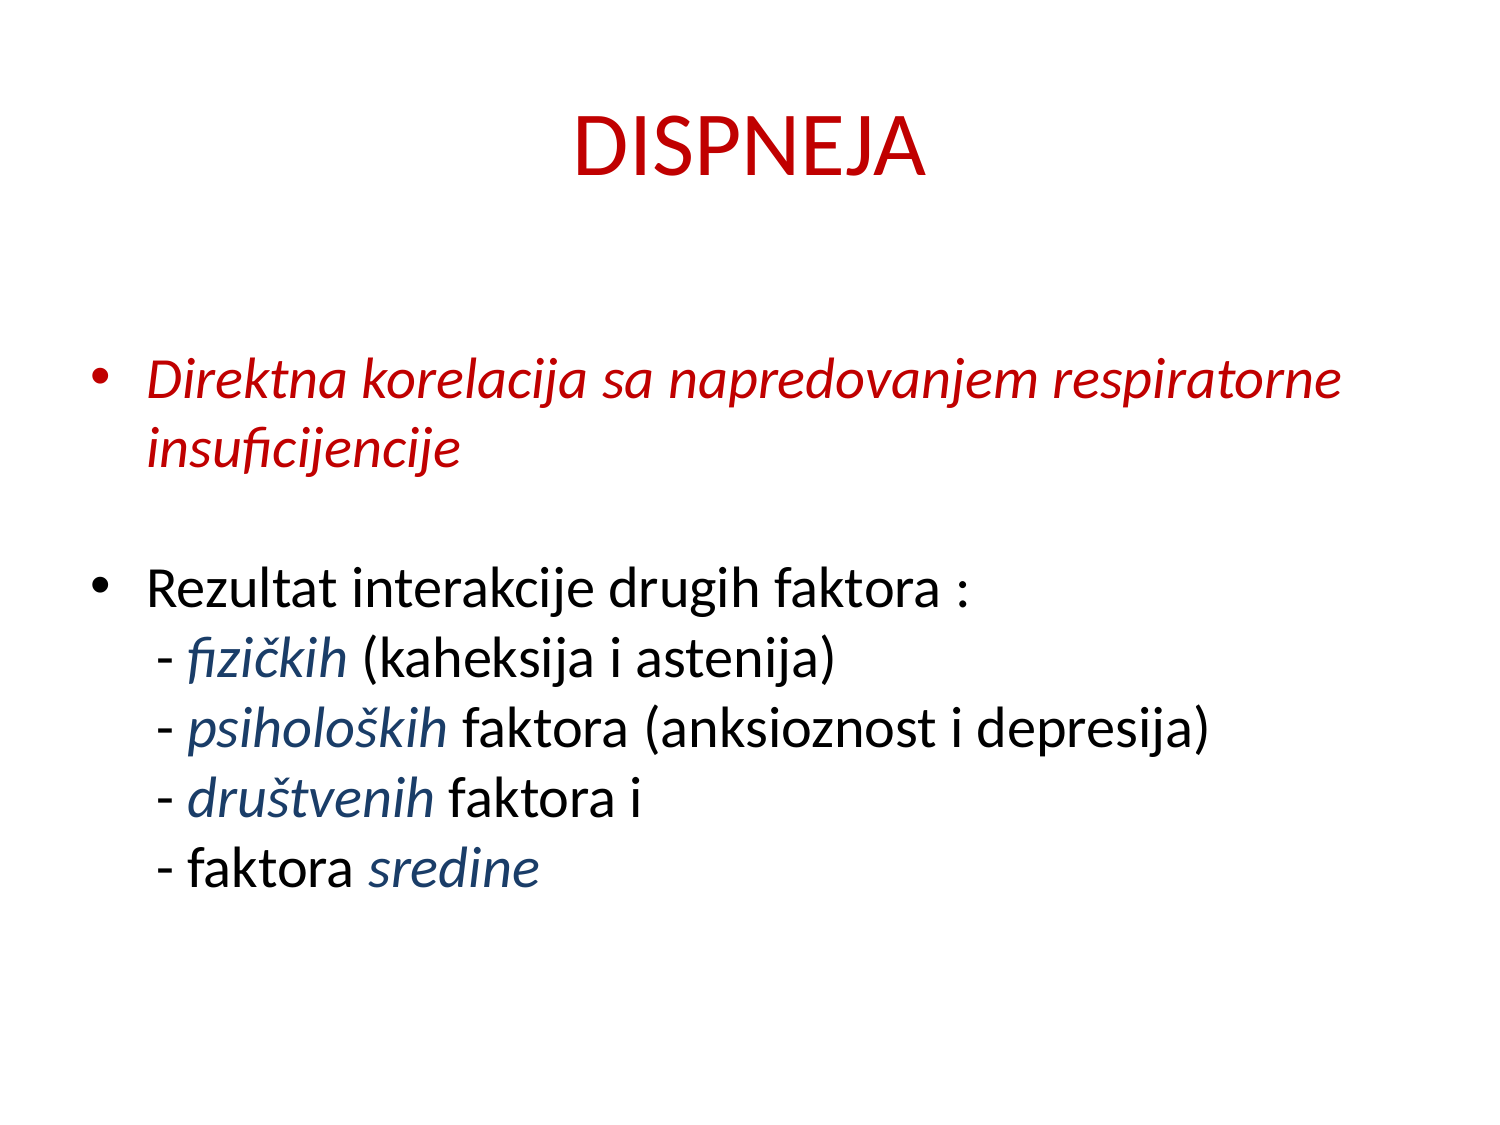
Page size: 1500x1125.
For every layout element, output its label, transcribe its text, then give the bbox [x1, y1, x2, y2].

list Direktna korelacija sa napredovanjem respiratorne insuficijencije Rezultat interakcije drugih faktora : - fizičkih (kaheksija i astenija) - psiholoških faktora (anksioznost i depresija) - društvenih faktora i - faktora sredine [75, 262, 1425, 1005]
title DISPNEJA [75, 45, 1425, 233]
